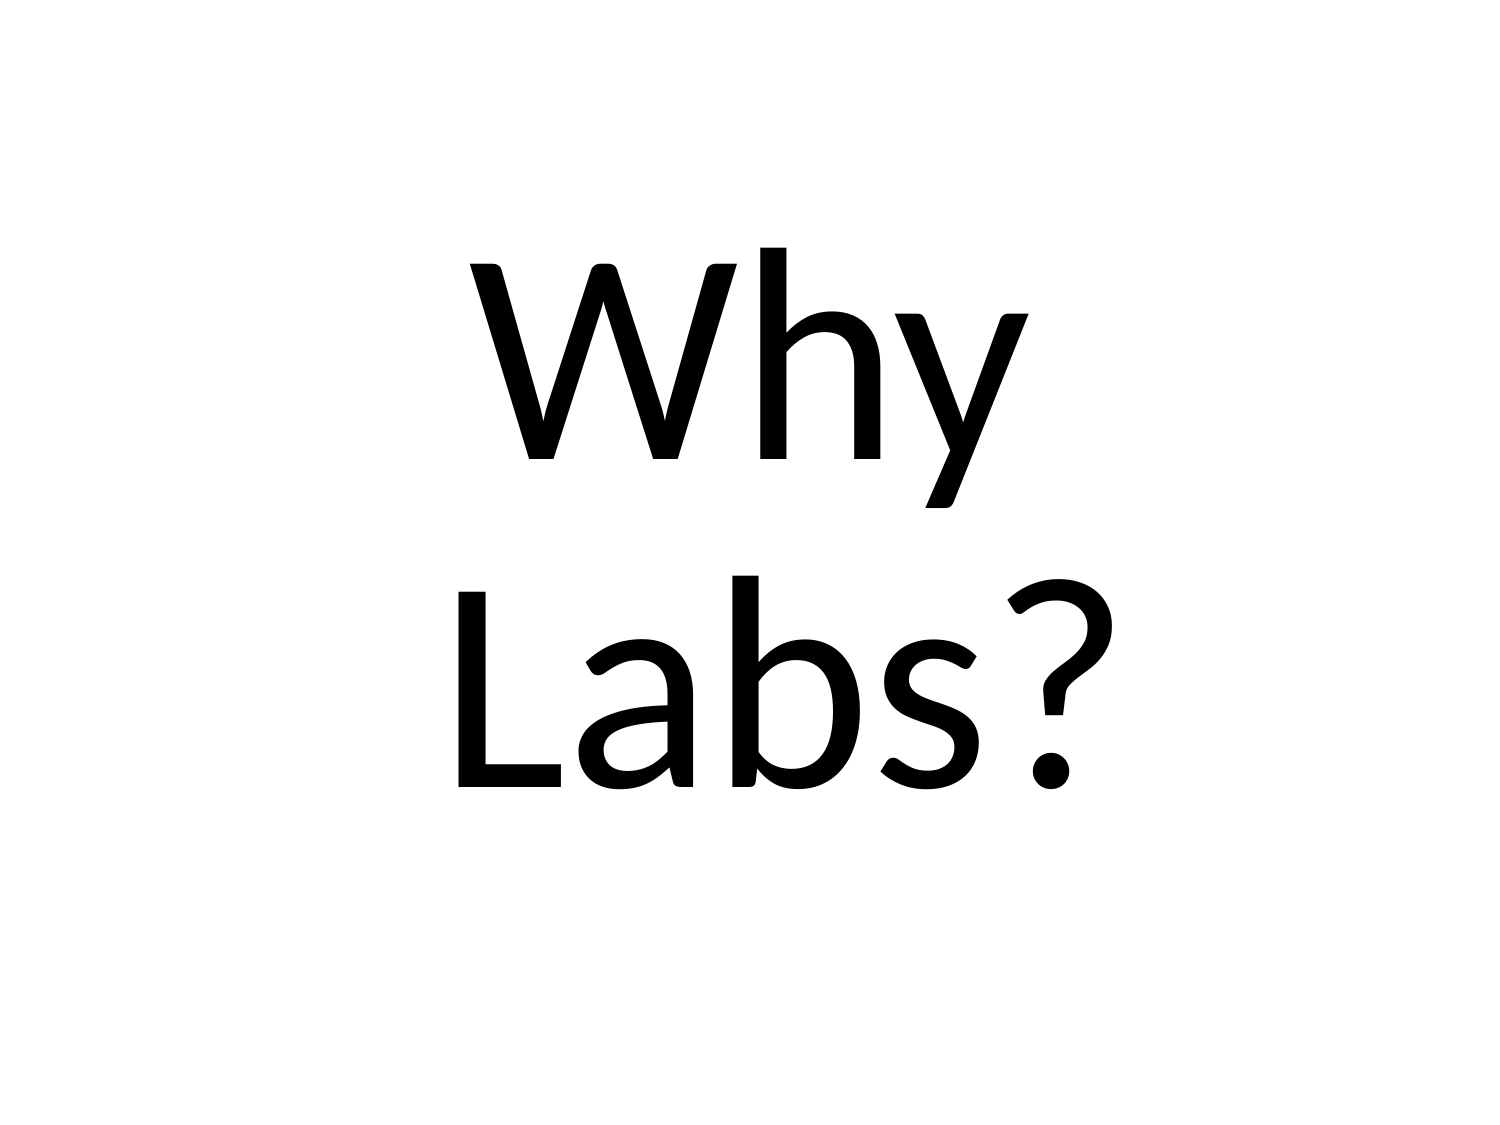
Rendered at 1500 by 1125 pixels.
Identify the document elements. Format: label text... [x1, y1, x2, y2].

title Why Labs? [103, 187, 1397, 863]
